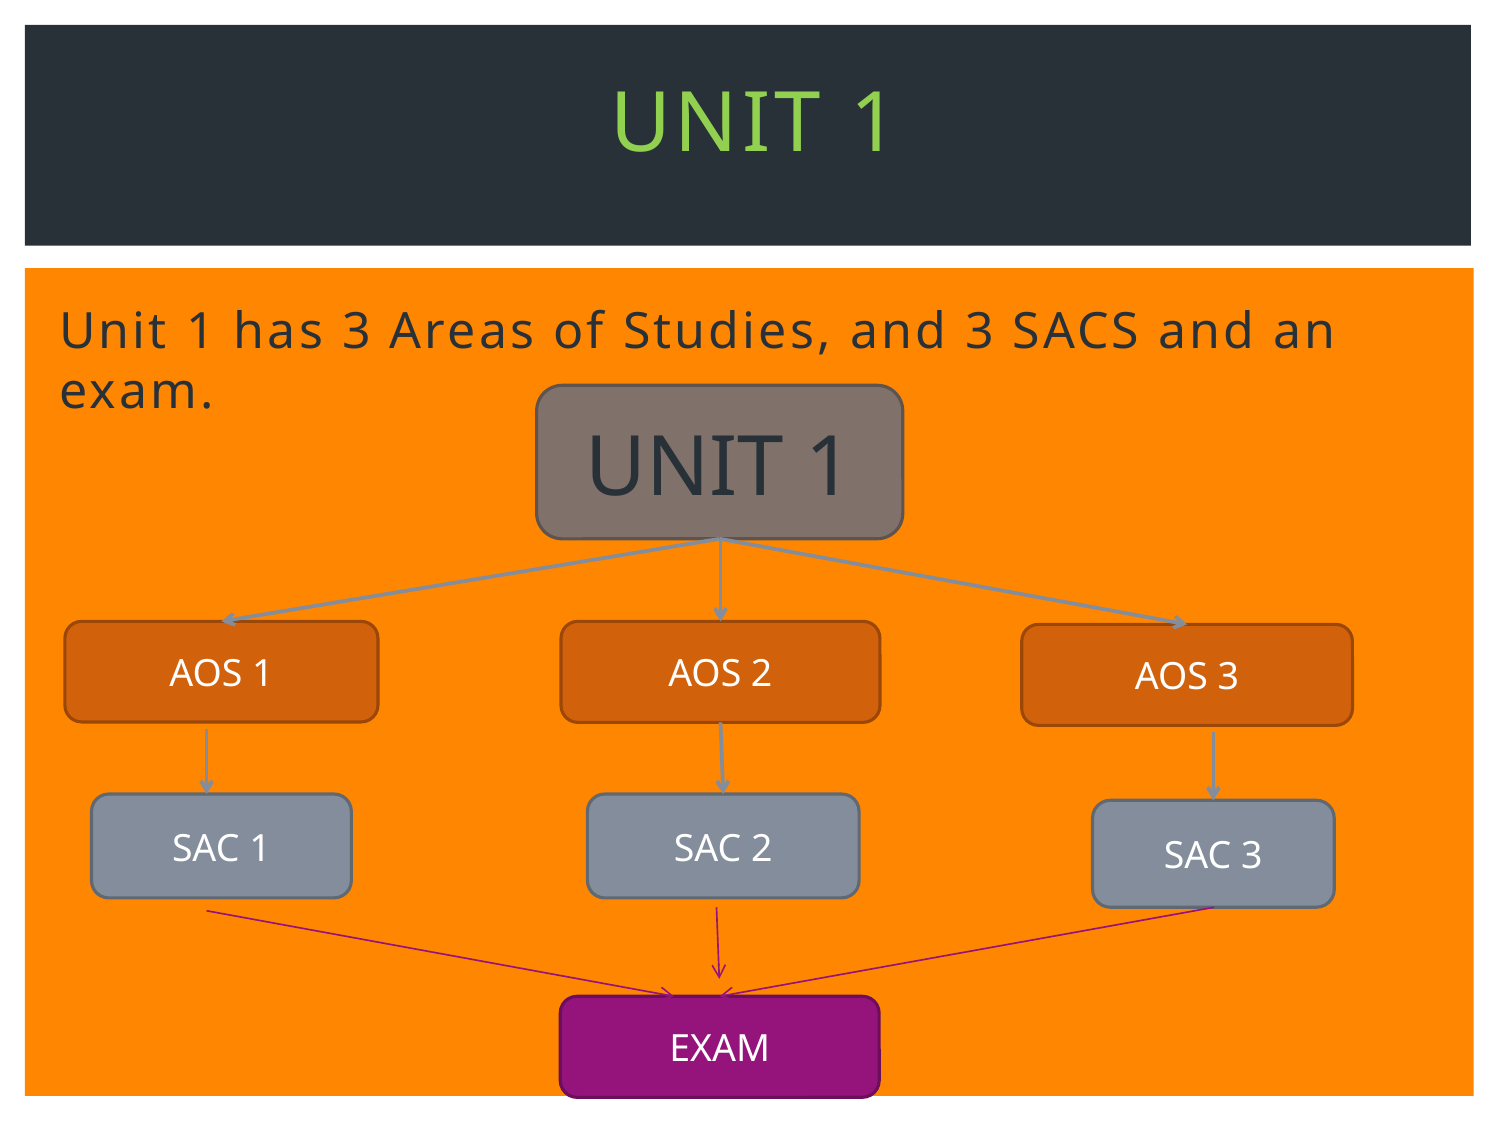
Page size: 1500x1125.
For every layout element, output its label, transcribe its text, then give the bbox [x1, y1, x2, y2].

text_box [720, 722, 724, 795]
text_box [206, 910, 675, 997]
list Unit 1 has 3 Areas of Studies, and 3 SACS and an exam. [41, 290, 1471, 480]
text_box SAC 3 [1090, 798, 1336, 909]
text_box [716, 906, 720, 980]
text_box AOS 1 [63, 619, 380, 724]
title Unit 1 [131, 42, 1369, 193]
text_box SAC 1 [89, 792, 353, 900]
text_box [719, 538, 1188, 625]
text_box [221, 538, 717, 622]
text_box EXAM [558, 994, 881, 1099]
text_box AOS 2 [559, 631, 882, 724]
text_box UNIT 1 [535, 383, 905, 537]
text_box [719, 906, 1215, 997]
text_box SAC 2 [585, 792, 861, 900]
text_box AOS 3 [1020, 622, 1355, 727]
